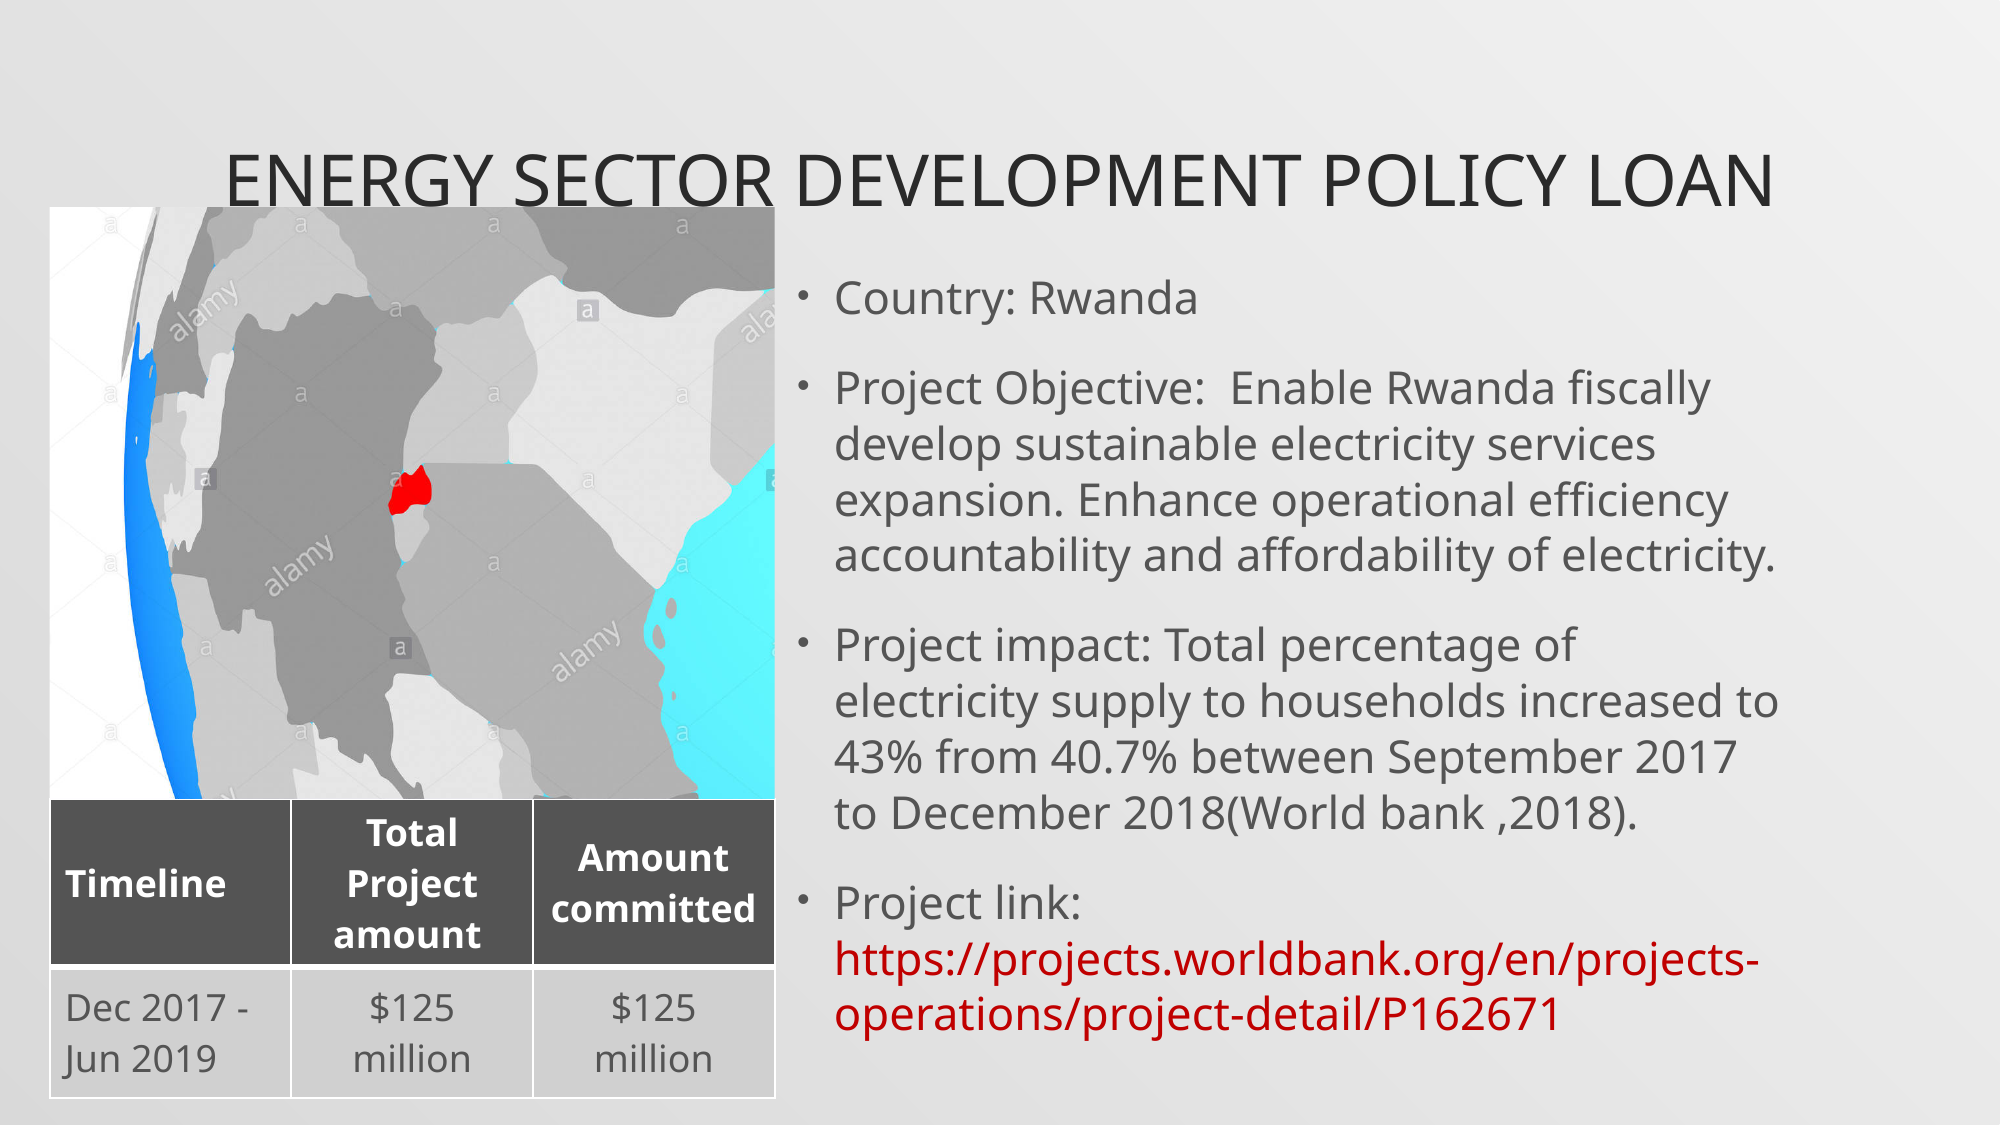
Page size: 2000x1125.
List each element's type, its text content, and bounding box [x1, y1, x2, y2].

table_cell Dec 2017 - Jun 2019 [51, 970, 290, 1097]
picture [49, 207, 775, 799]
table_header Total Project amount [292, 800, 532, 964]
table_header Amount committed [534, 800, 774, 964]
title Energy Sector Development Policy Loan [199, 65, 1800, 230]
list Country: Rwanda Project Objective: Enable Rwanda fiscally develop sustainable electricity services expansion. Enhance operational efficiency accountability and affordability of electricity. Project impact: Total percentage of electricity supply to households increased to 43% from 40.7% between September 2017 to December 2018(World bank ,2018). Project link: https://projects.worldbank.org/en/projects-operations/project-detail/P162671 [774, 262, 1800, 1059]
table_cell $125 million [534, 970, 774, 1097]
table_cell $125 million [292, 970, 532, 1097]
table_header Timeline [51, 800, 290, 964]
